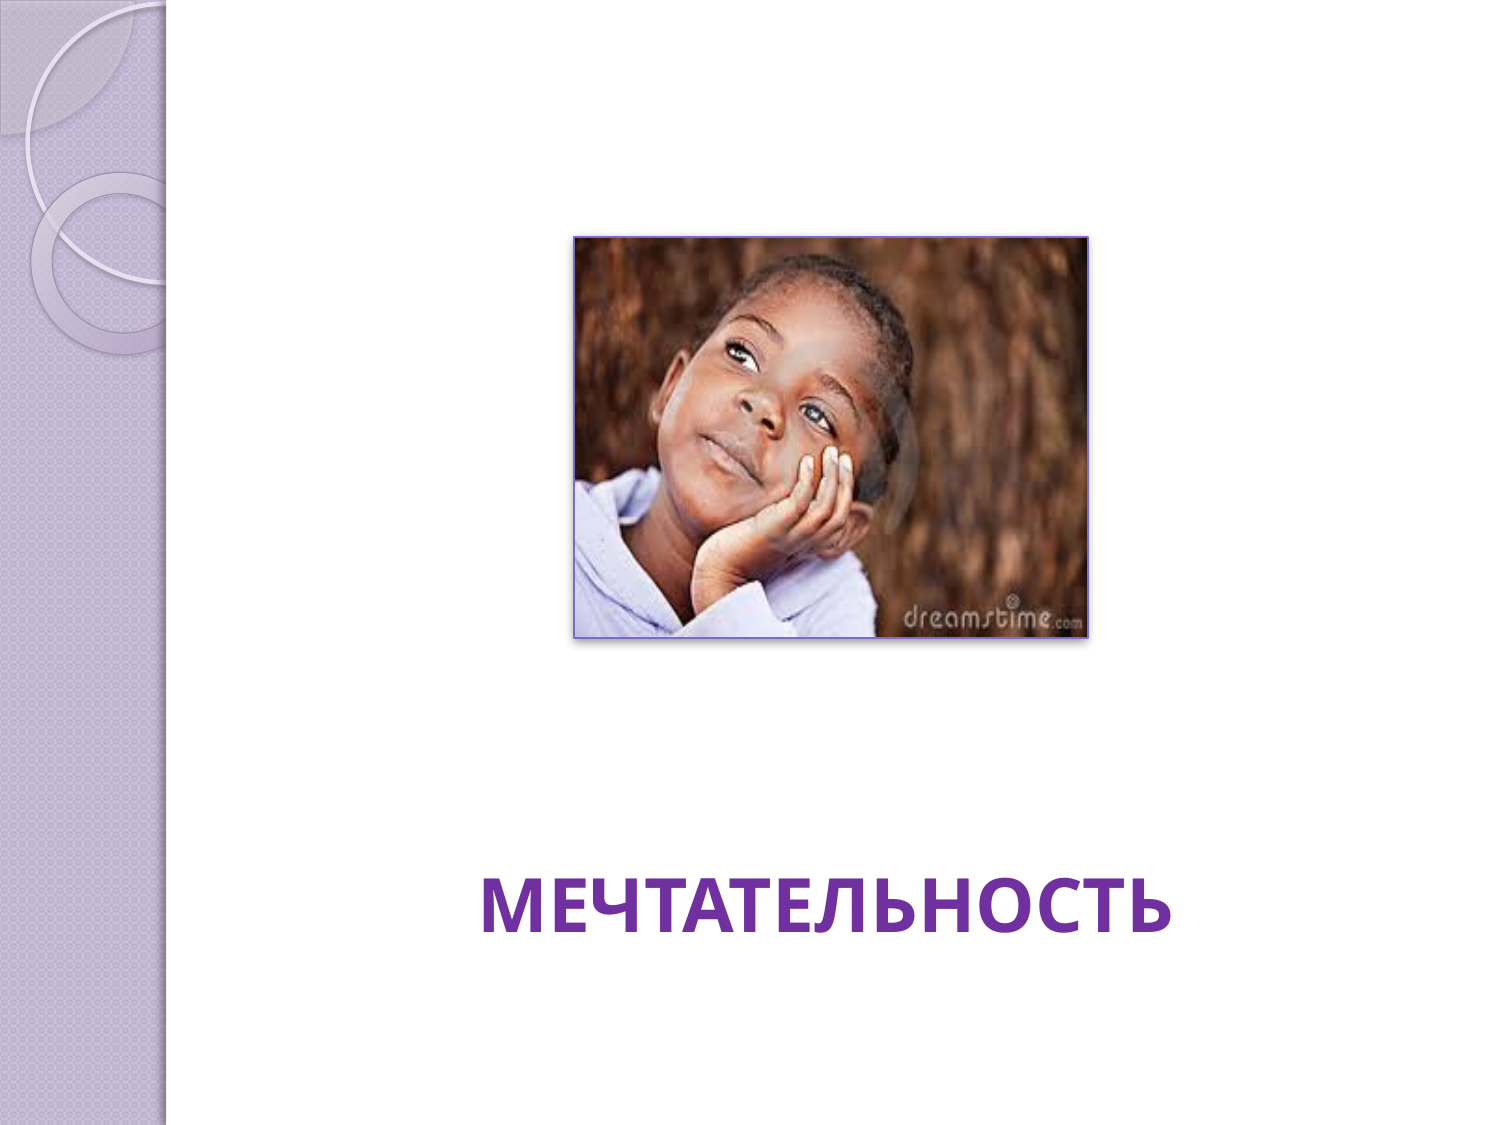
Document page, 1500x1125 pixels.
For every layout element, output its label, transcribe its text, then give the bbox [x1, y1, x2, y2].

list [574, 237, 1088, 638]
text_box МЕЧТАТЕЛЬНОСТЬ [462, 849, 1213, 955]
